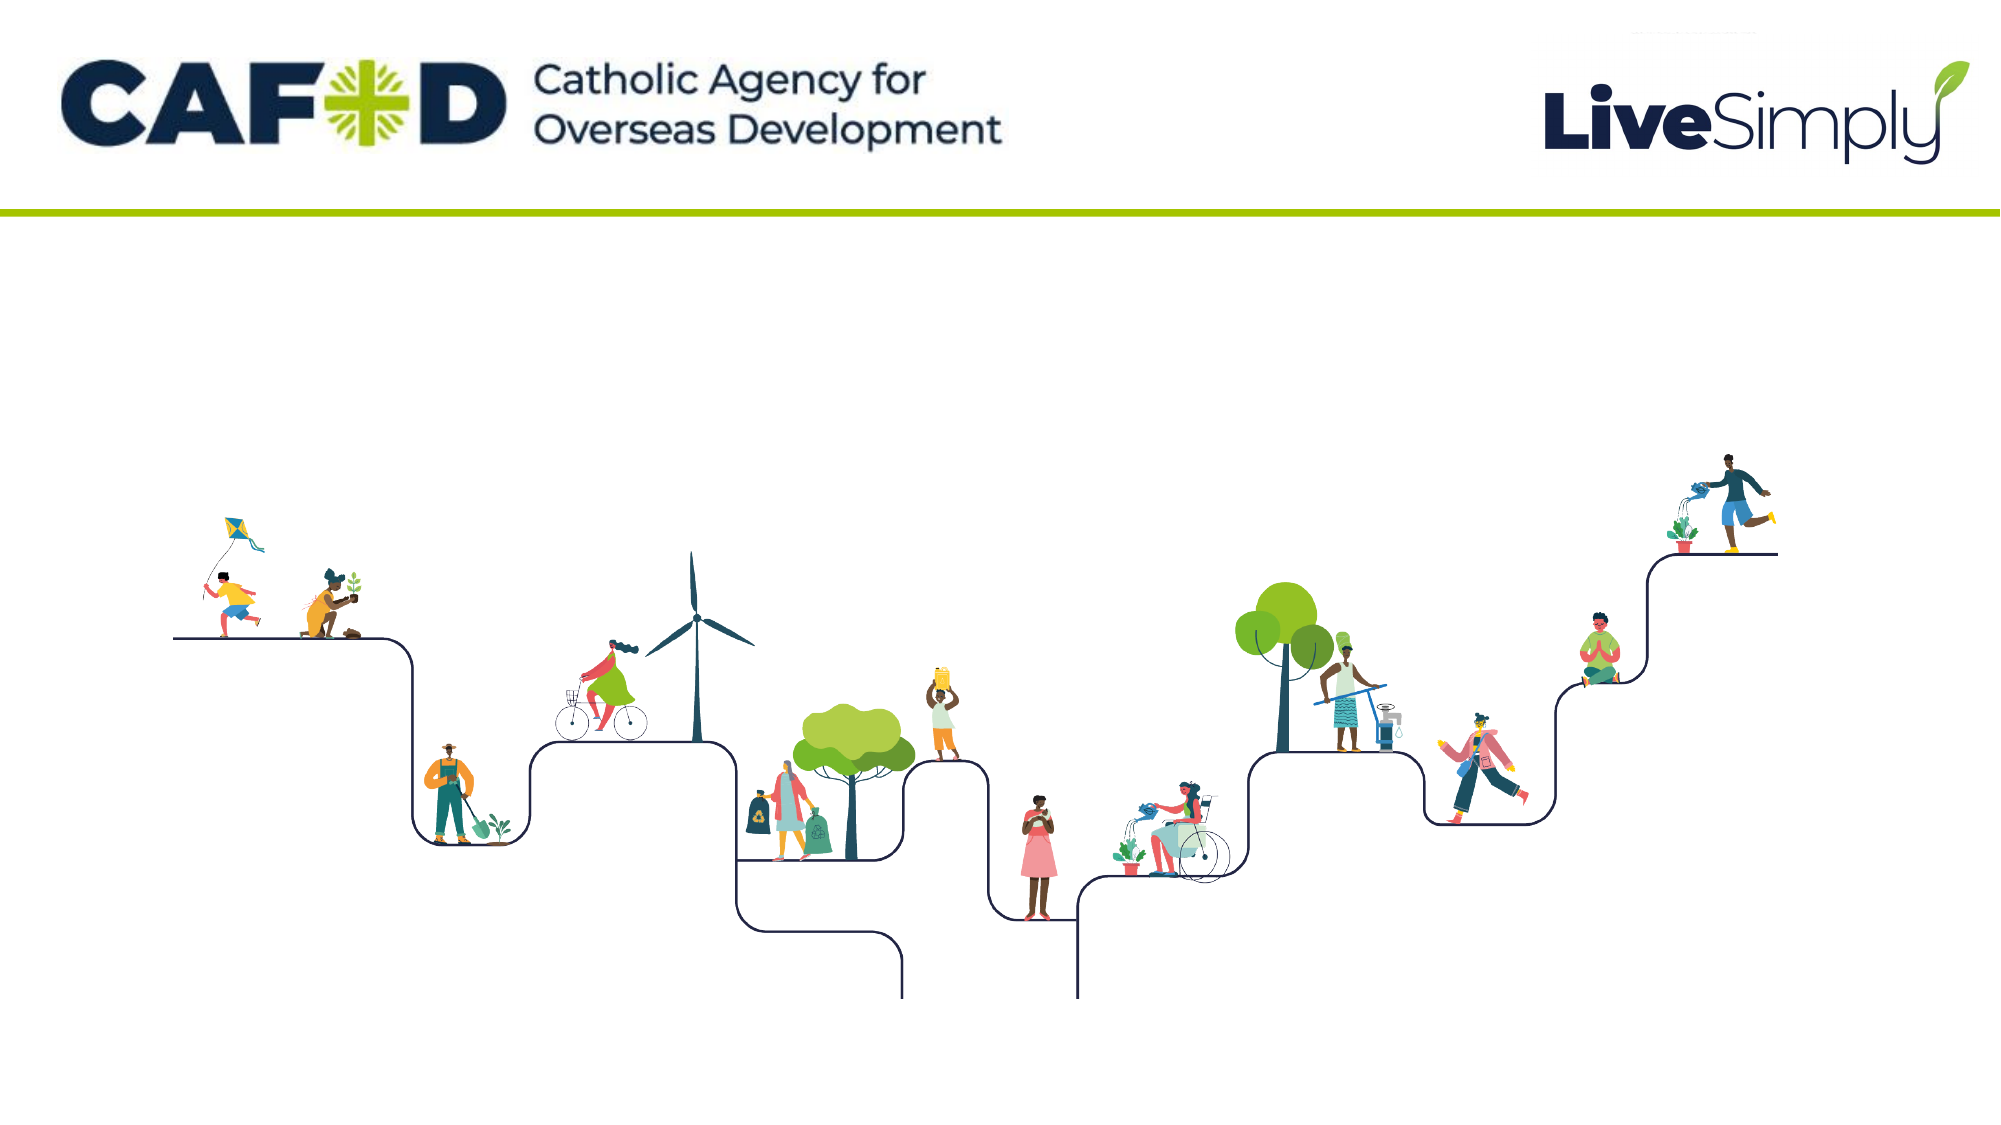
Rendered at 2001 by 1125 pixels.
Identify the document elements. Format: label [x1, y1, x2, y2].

picture [173, 426, 1778, 999]
picture [57, 57, 1009, 154]
picture [1531, 32, 1979, 177]
